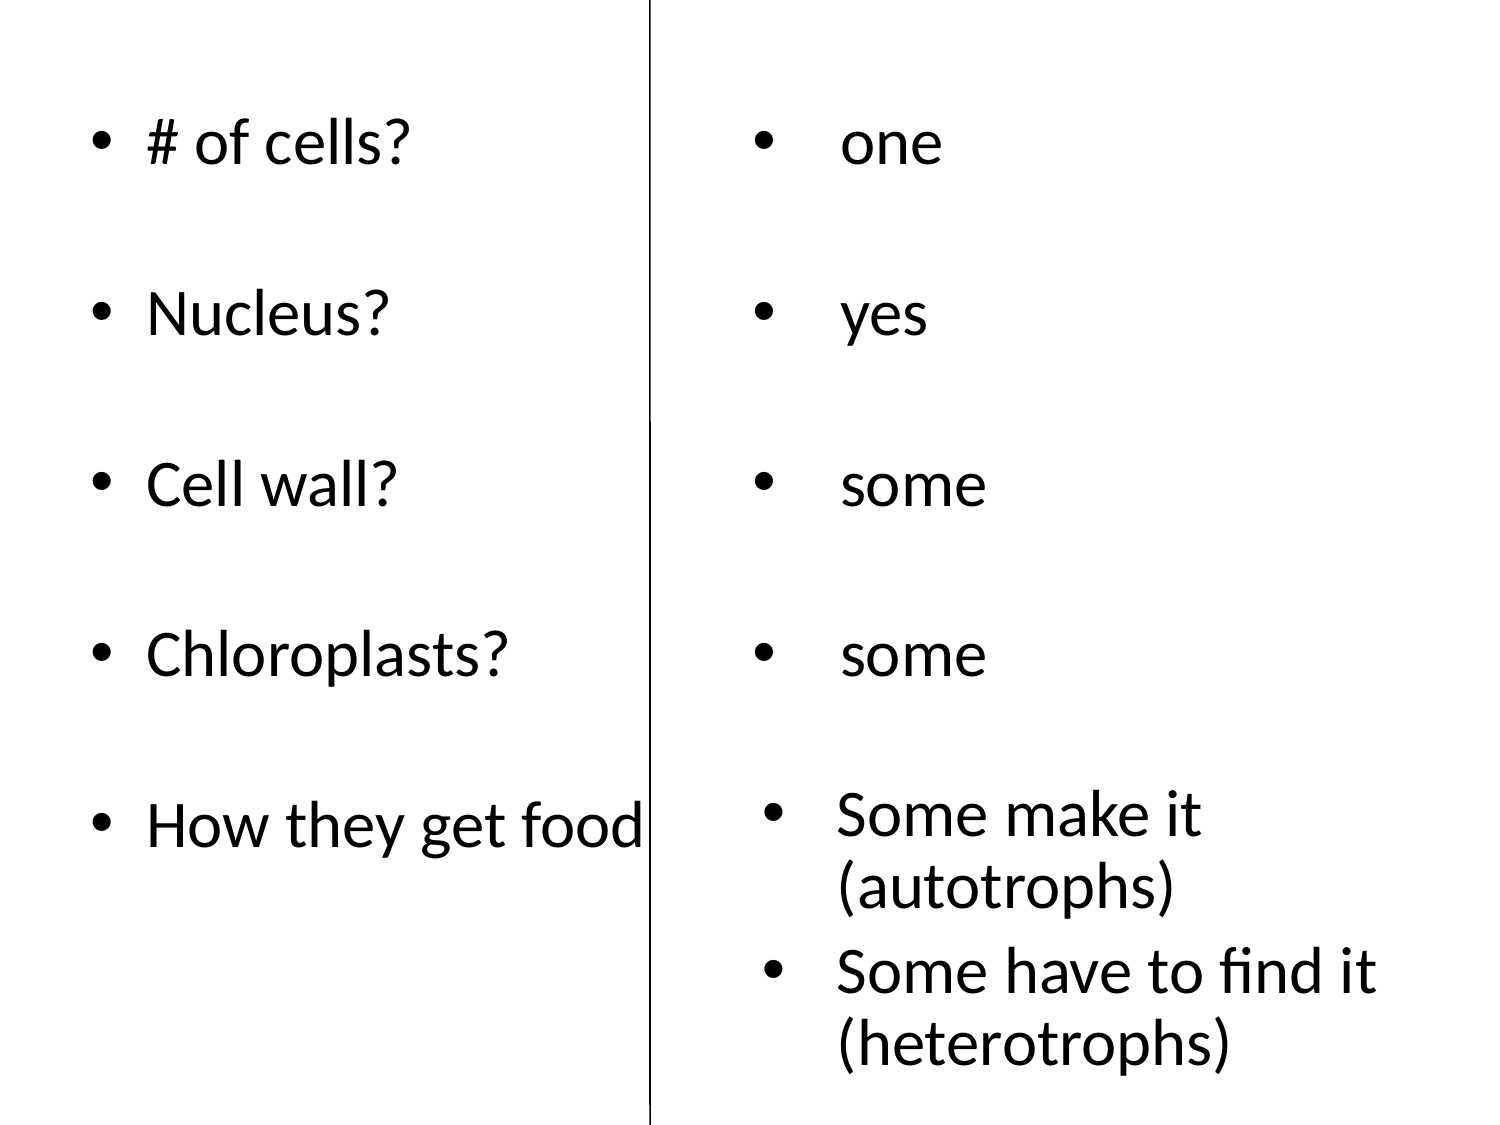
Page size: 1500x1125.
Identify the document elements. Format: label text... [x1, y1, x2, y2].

list one yes some some Some make it (autotrophs) Some have to find it (heterotrophs) [737, 99, 1400, 1088]
list # of cells? Nucleus? Cell wall? Chloroplasts? How they get food [75, 99, 737, 1030]
